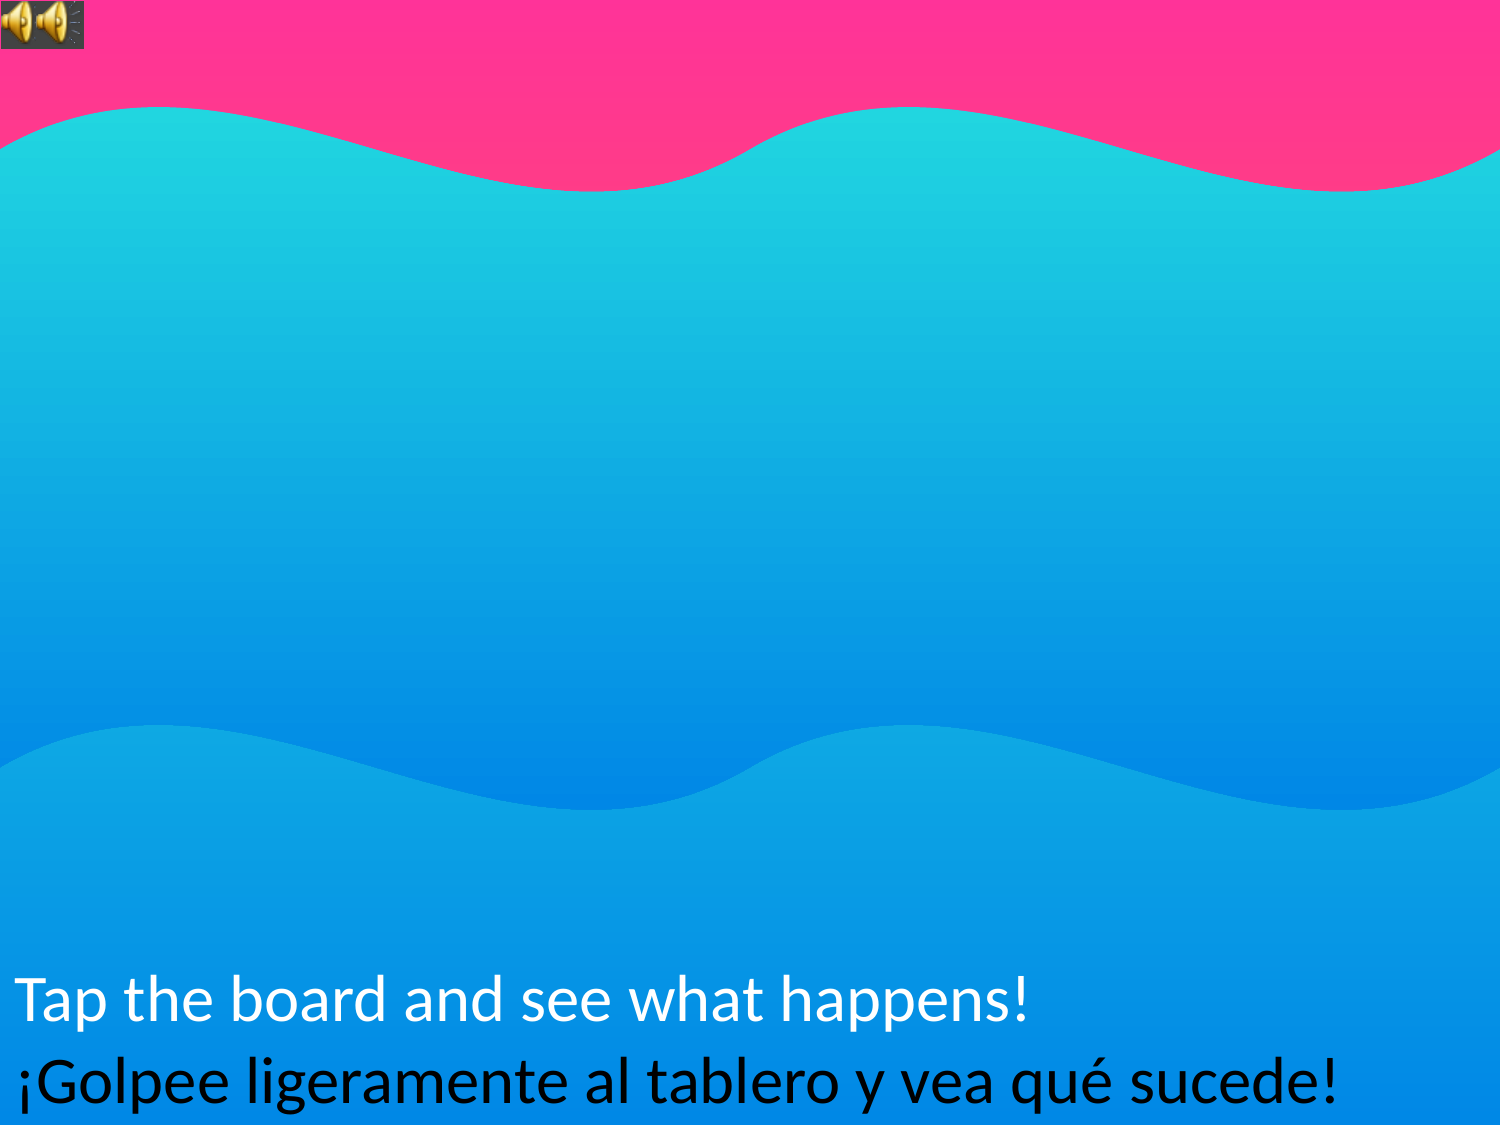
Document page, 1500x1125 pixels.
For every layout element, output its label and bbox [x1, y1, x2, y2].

text_box [0, 105, 1500, 1125]
picture [0, 0, 86, 51]
